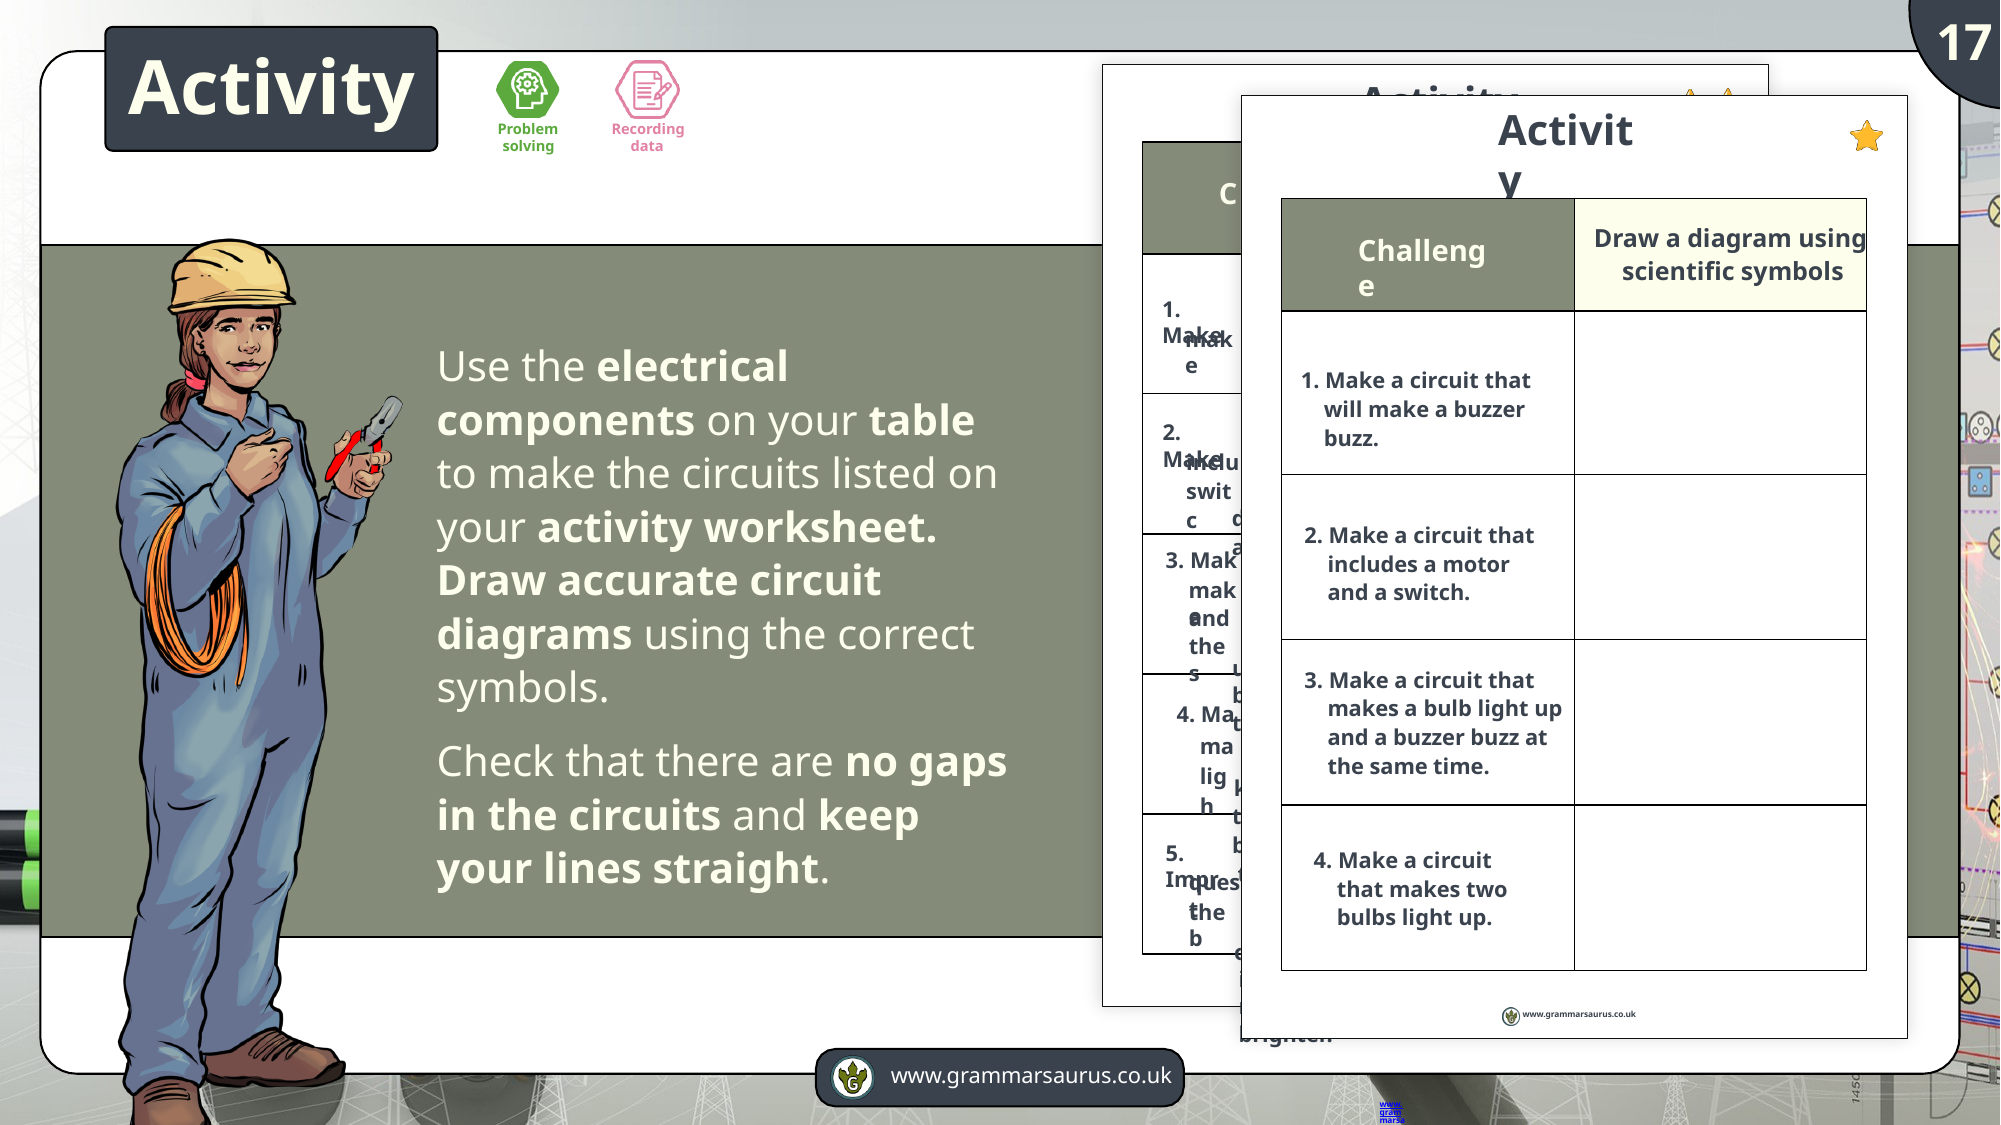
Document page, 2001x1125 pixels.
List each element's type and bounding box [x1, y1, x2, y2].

text_box [495, 60, 560, 119]
text_box [39, 49, 99, 1076]
picture [439, 1076, 2000, 1125]
text_box [104, 25, 439, 1125]
picture [614, 60, 680, 119]
picture [1502, 1007, 1520, 1026]
text_box [1074, 37, 1795, 1033]
picture [0, 0, 814, 1125]
text_box [443, 49, 809, 1076]
text_box [1101, 63, 1934, 1065]
text_box [1280, 119, 1884, 972]
text_box [814, 0, 2000, 1108]
